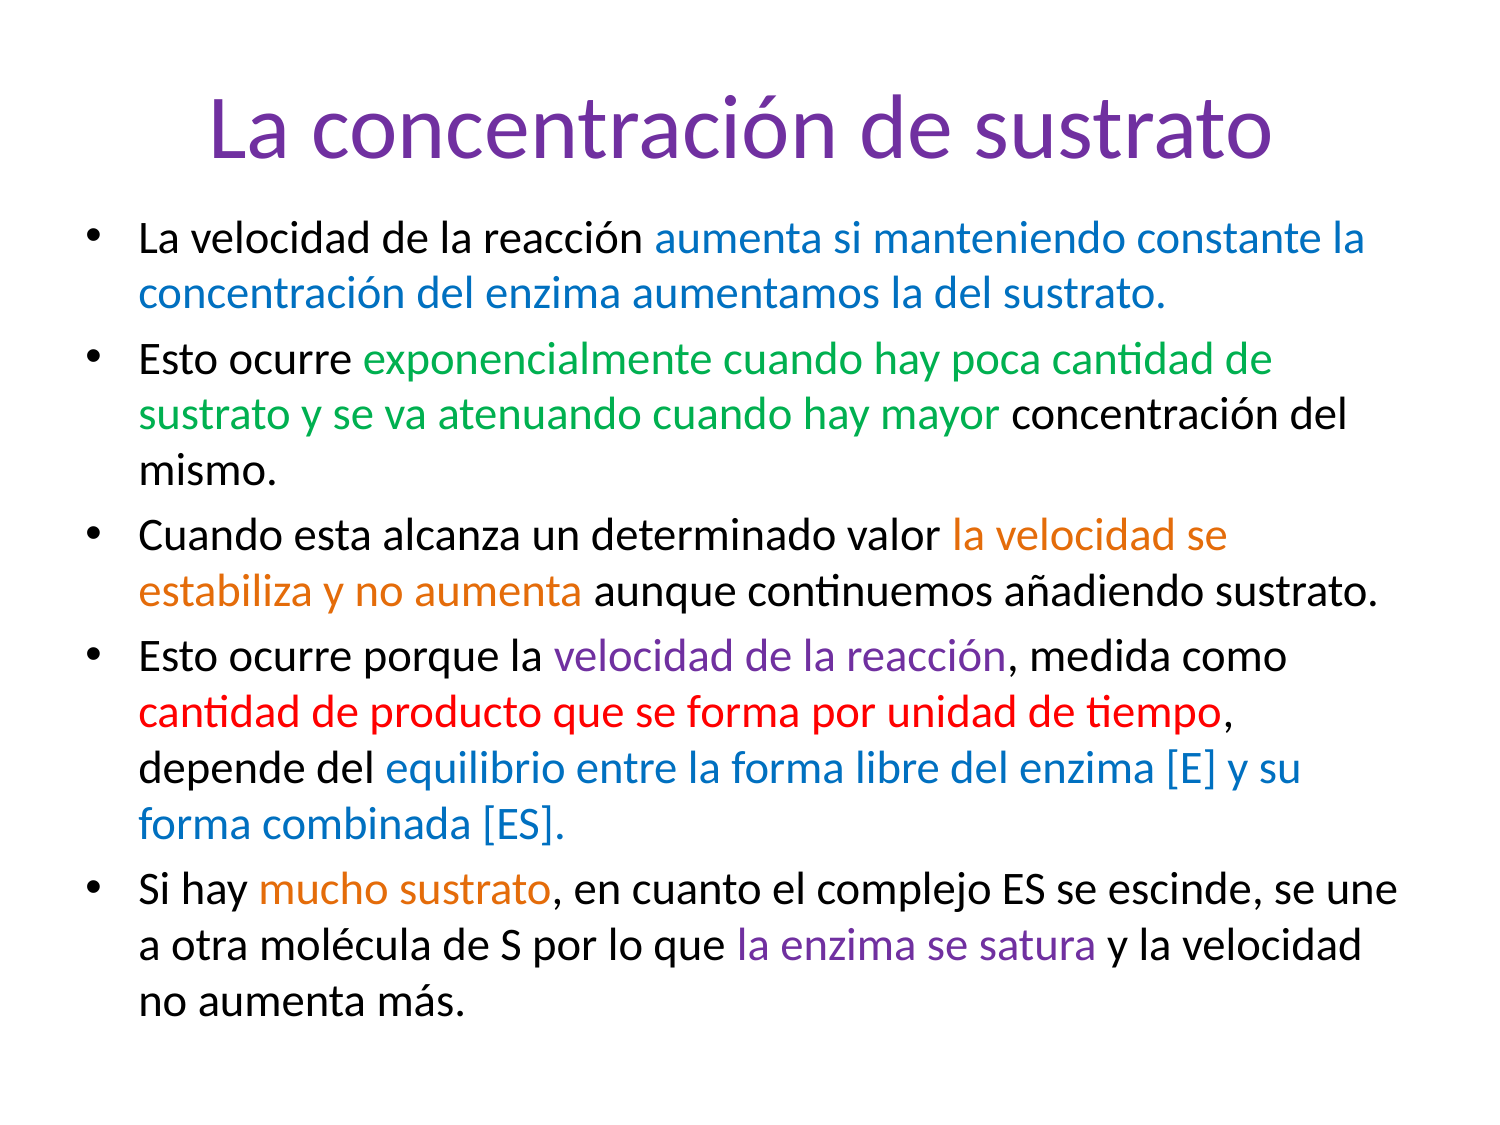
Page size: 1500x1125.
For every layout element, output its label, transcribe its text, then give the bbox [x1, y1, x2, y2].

list La velocidad de la reacción aumenta si manteniendo constante la concentración del enzima aumentamos la del sustrato. Esto ocurre exponencialmente cuando hay poca cantidad de sustrato y se va atenuando cuando hay mayor concentración del mismo. Cuando esta alcanza un determinado valor la velocidad se estabiliza y no aumenta aunque continuemos añadiendo sustrato. Esto ocurre porque la velocidad de la reacción, medida como cantidad de producto que se forma por unidad de tiempo, depende del equilibrio entre la forma libre del enzima [E] y su forma combinada [ES]. Si hay mucho sustrato, en cuanto el complejo ES se escinde, se une a otra molécula de S por lo que la enzima se satura y la velocidad no aumenta más. [70, 199, 1425, 1079]
title La concentración de sustrato [58, 45, 1425, 200]
